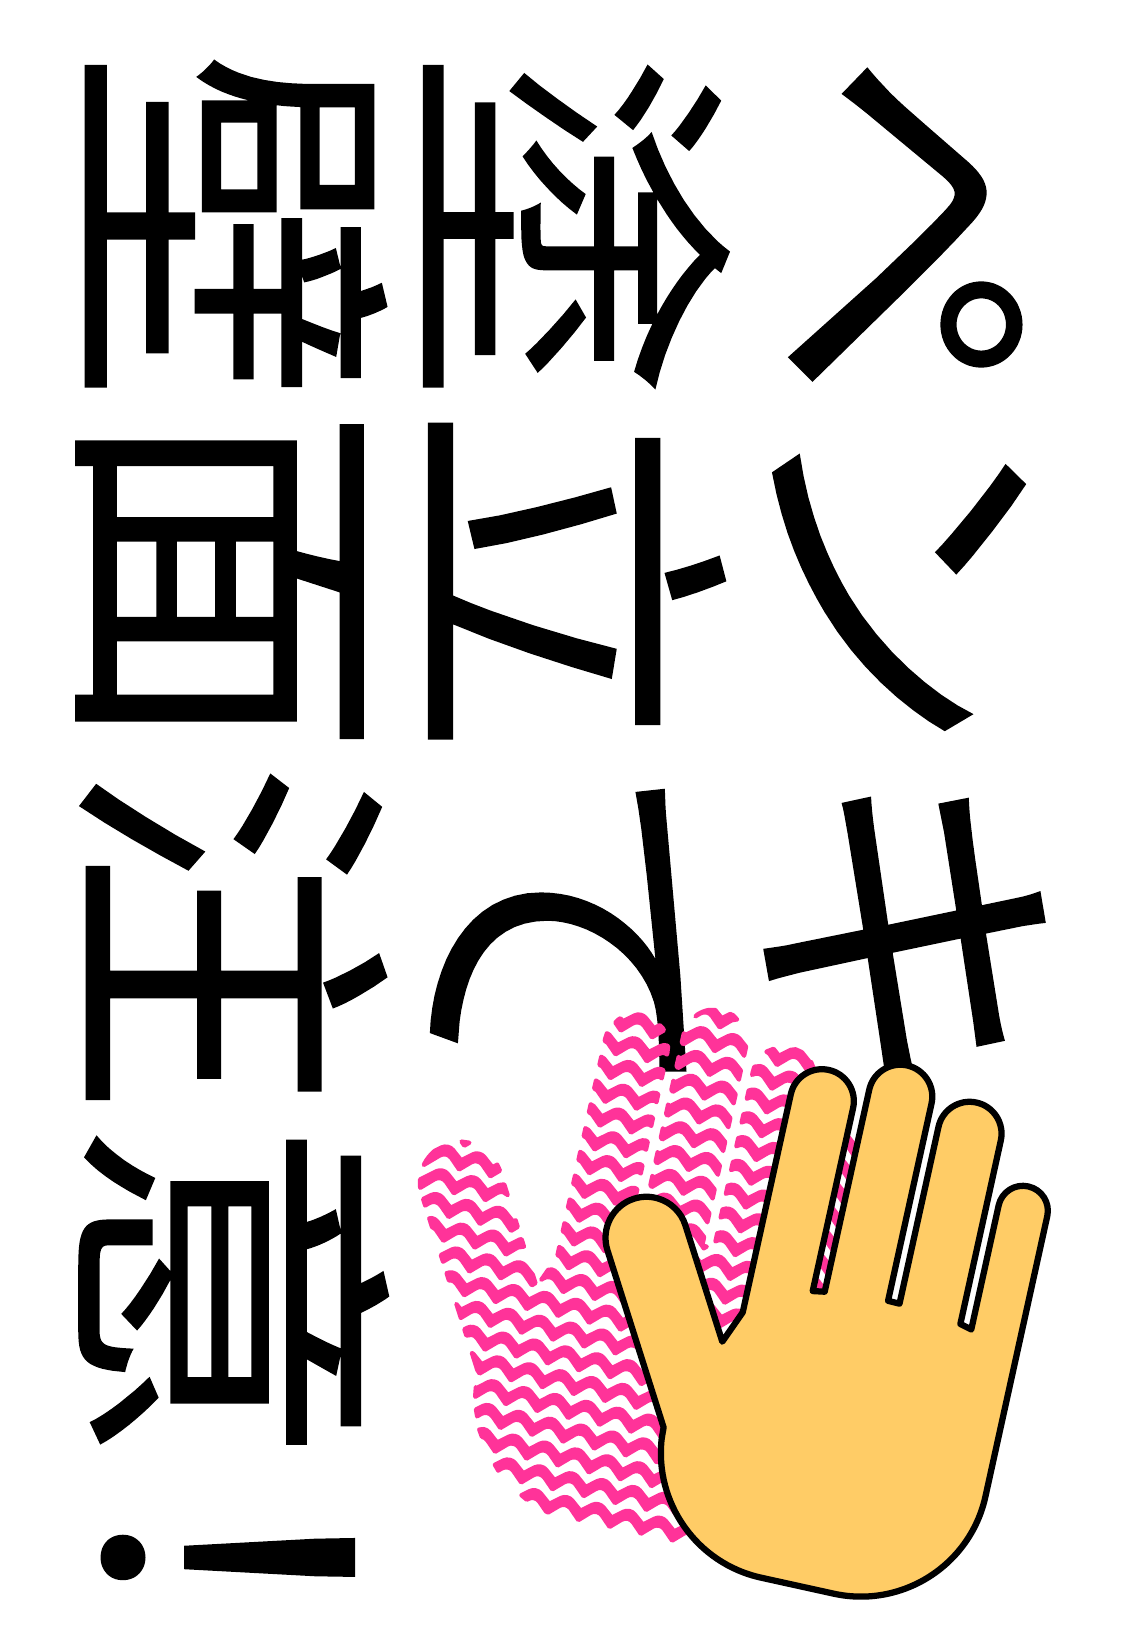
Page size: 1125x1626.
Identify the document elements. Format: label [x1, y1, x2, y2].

text_box [565, 1197, 611, 1225]
text_box [438, 1246, 538, 1288]
text_box [698, 1254, 751, 1281]
text_box [421, 1144, 502, 1179]
text_box [674, 1049, 743, 1082]
text_box [462, 1324, 647, 1386]
text_box [648, 1168, 717, 1201]
text_box [421, 1192, 520, 1233]
text_box [658, 1121, 728, 1154]
text_box [603, 1062, 1050, 1599]
text_box [473, 1379, 661, 1439]
text_box [539, 1267, 622, 1305]
text_box [841, 1159, 850, 1180]
text_box [847, 1135, 855, 1157]
text_box [764, 1046, 816, 1071]
text_box [713, 1230, 756, 1258]
text_box [473, 1402, 659, 1465]
text_box [581, 1126, 650, 1159]
text_box [597, 1054, 666, 1087]
text_box [417, 1168, 510, 1203]
text_box [693, 1007, 740, 1030]
text_box [679, 1026, 749, 1058]
text_box [729, 1158, 772, 1186]
text_box [739, 1111, 783, 1139]
text_box [750, 1063, 799, 1091]
text_box [826, 1230, 834, 1252]
text_box [820, 1254, 829, 1276]
text_box [664, 1097, 733, 1130]
text_box [602, 1031, 671, 1064]
text_box [427, 1215, 526, 1257]
text_box [705, 1277, 746, 1305]
text_box [560, 1221, 606, 1254]
text_box [816, 1277, 824, 1289]
text_box [519, 1488, 687, 1543]
text_box [459, 1139, 472, 1148]
text_box [492, 1457, 676, 1519]
text_box [723, 1182, 767, 1210]
text_box [688, 1223, 709, 1251]
text_box [734, 1135, 777, 1162]
text_box [576, 1149, 645, 1182]
text_box [592, 1078, 661, 1111]
text_box [555, 1245, 611, 1278]
text_box [444, 1270, 629, 1332]
text_box [571, 1173, 640, 1206]
text_box [836, 1182, 845, 1204]
text_box [613, 1012, 666, 1040]
text_box [656, 1192, 712, 1225]
text_box [586, 1102, 656, 1135]
text_box [831, 1206, 839, 1228]
text_box [653, 1145, 722, 1177]
text_box [713, 1304, 741, 1329]
text_box [477, 1426, 662, 1489]
text_box [718, 1206, 762, 1234]
text_box [669, 1073, 738, 1106]
text_box [469, 1351, 653, 1410]
text_box [744, 1087, 788, 1115]
text_box [454, 1300, 636, 1356]
